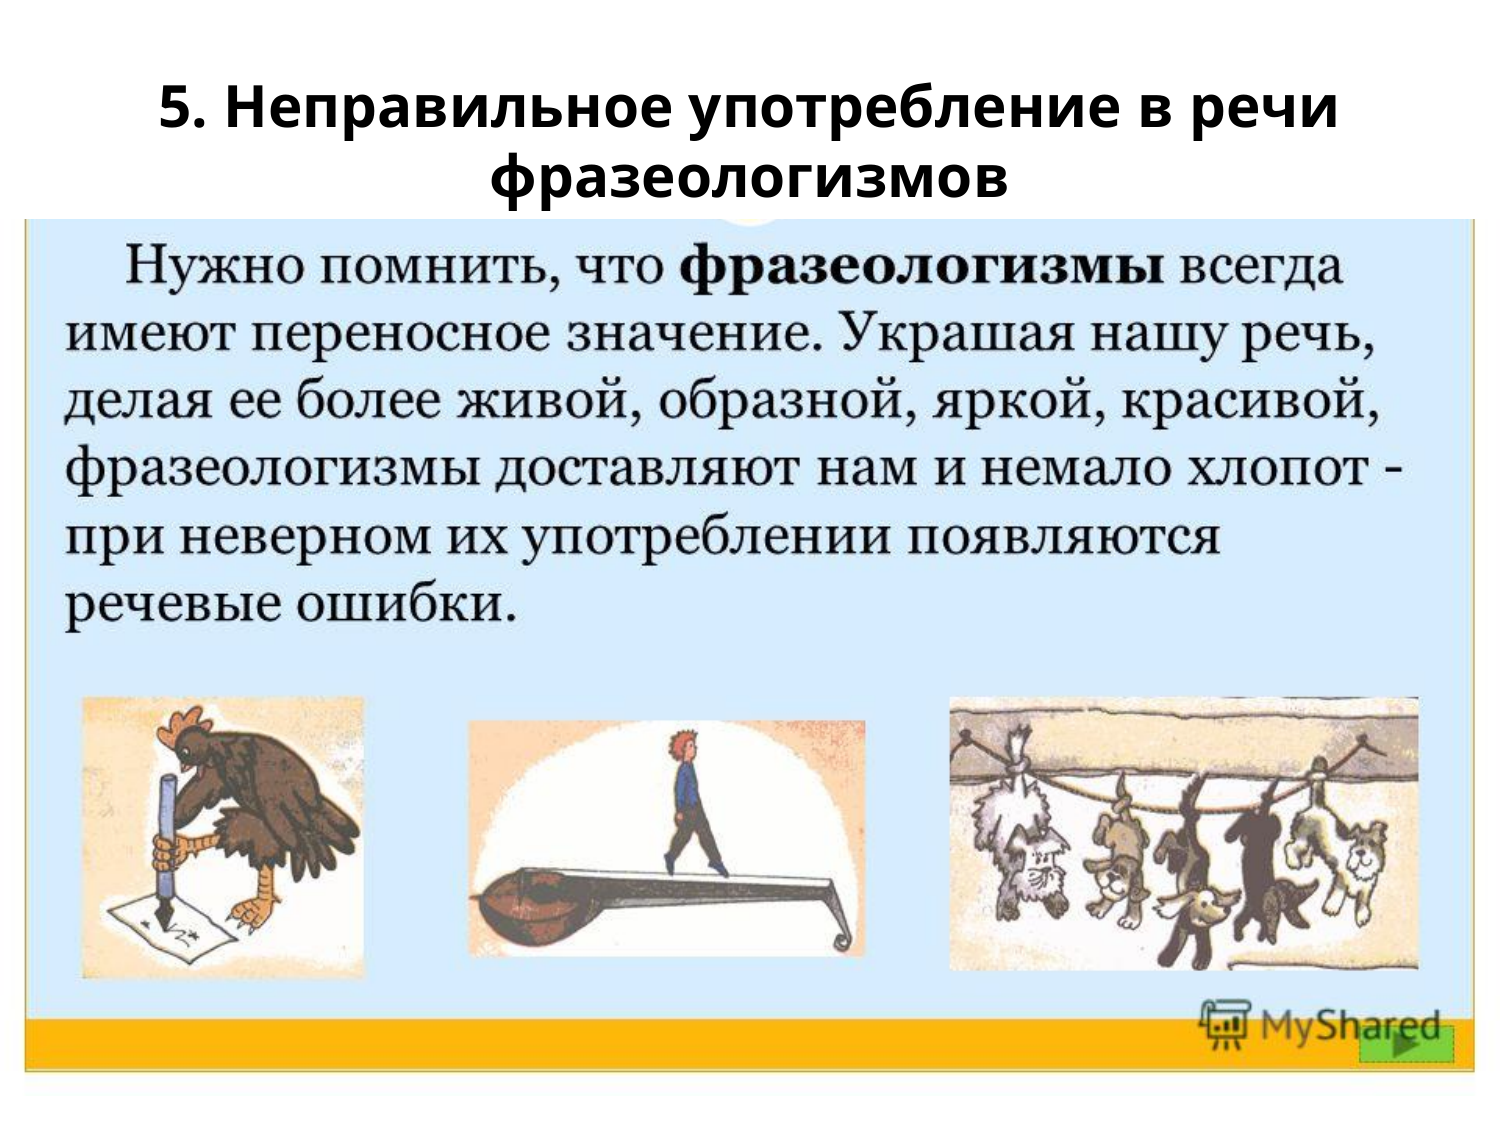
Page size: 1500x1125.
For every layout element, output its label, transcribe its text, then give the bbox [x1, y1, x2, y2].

title 5. Неправильное употребление в речи фразеологизмов [75, 45, 1425, 218]
picture [0, 219, 1500, 1096]
